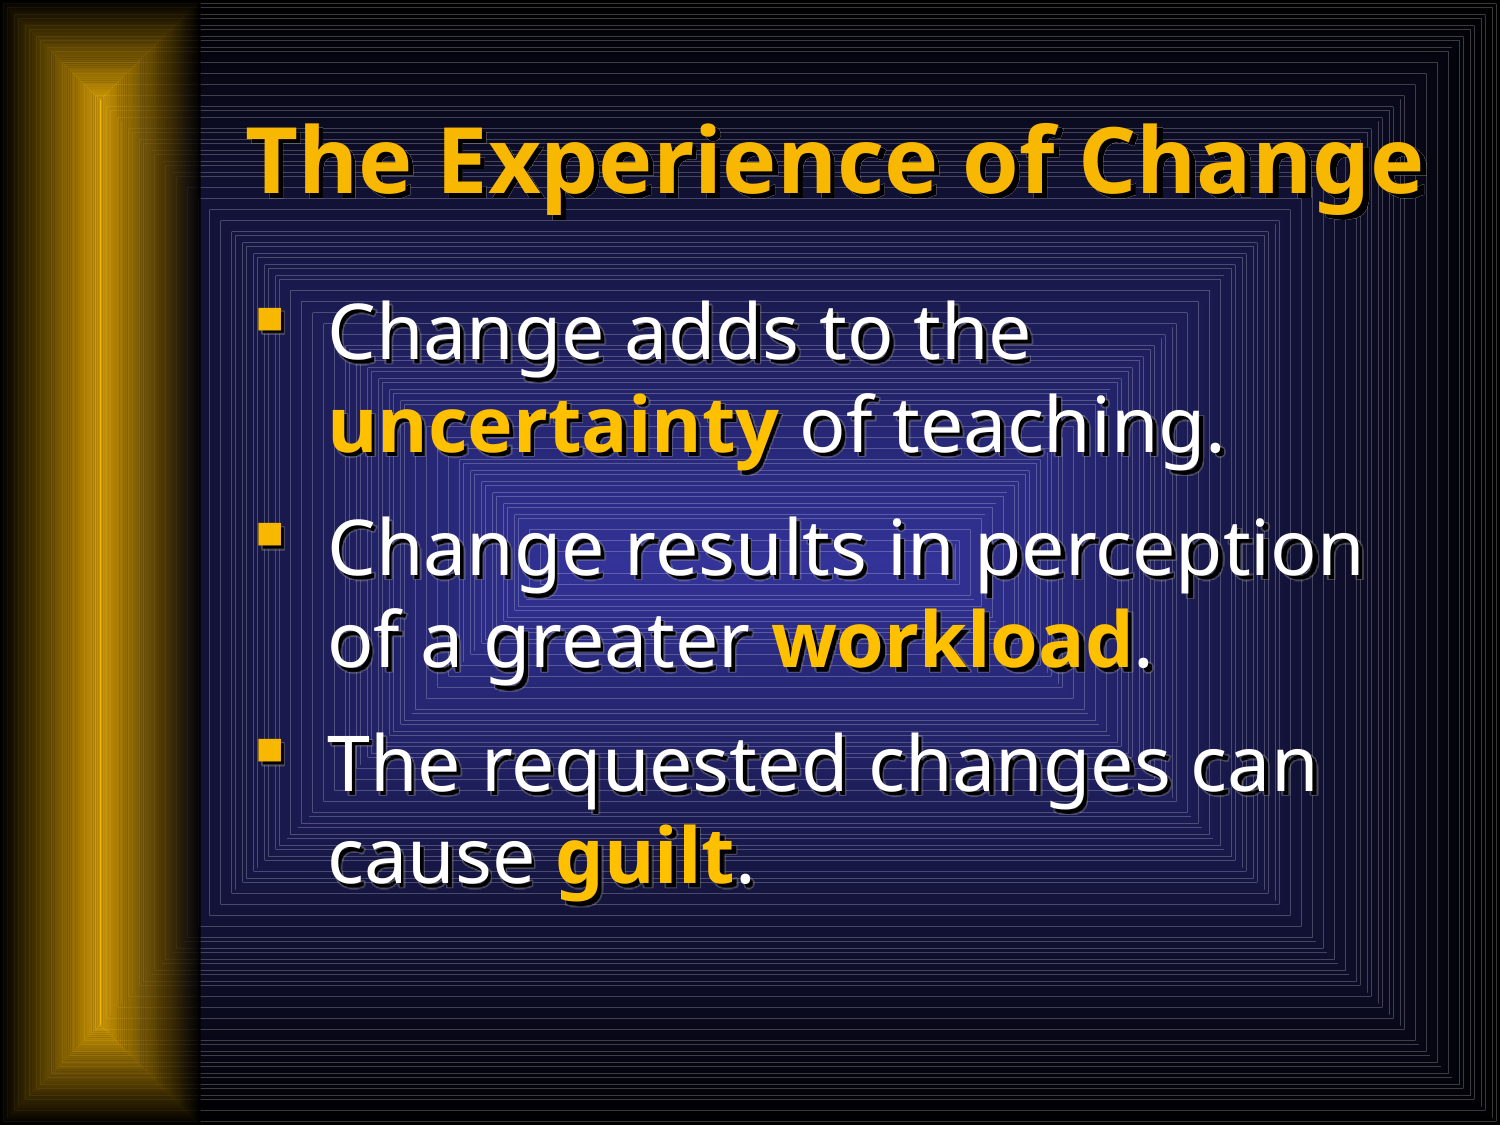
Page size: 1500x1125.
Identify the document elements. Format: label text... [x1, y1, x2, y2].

list Change adds to the uncertainty of teaching. Change results in perception of a greater workload. The requested changes can cause guilt. [237, 274, 1451, 1125]
title The Experience of Change [187, 62, 1463, 251]
